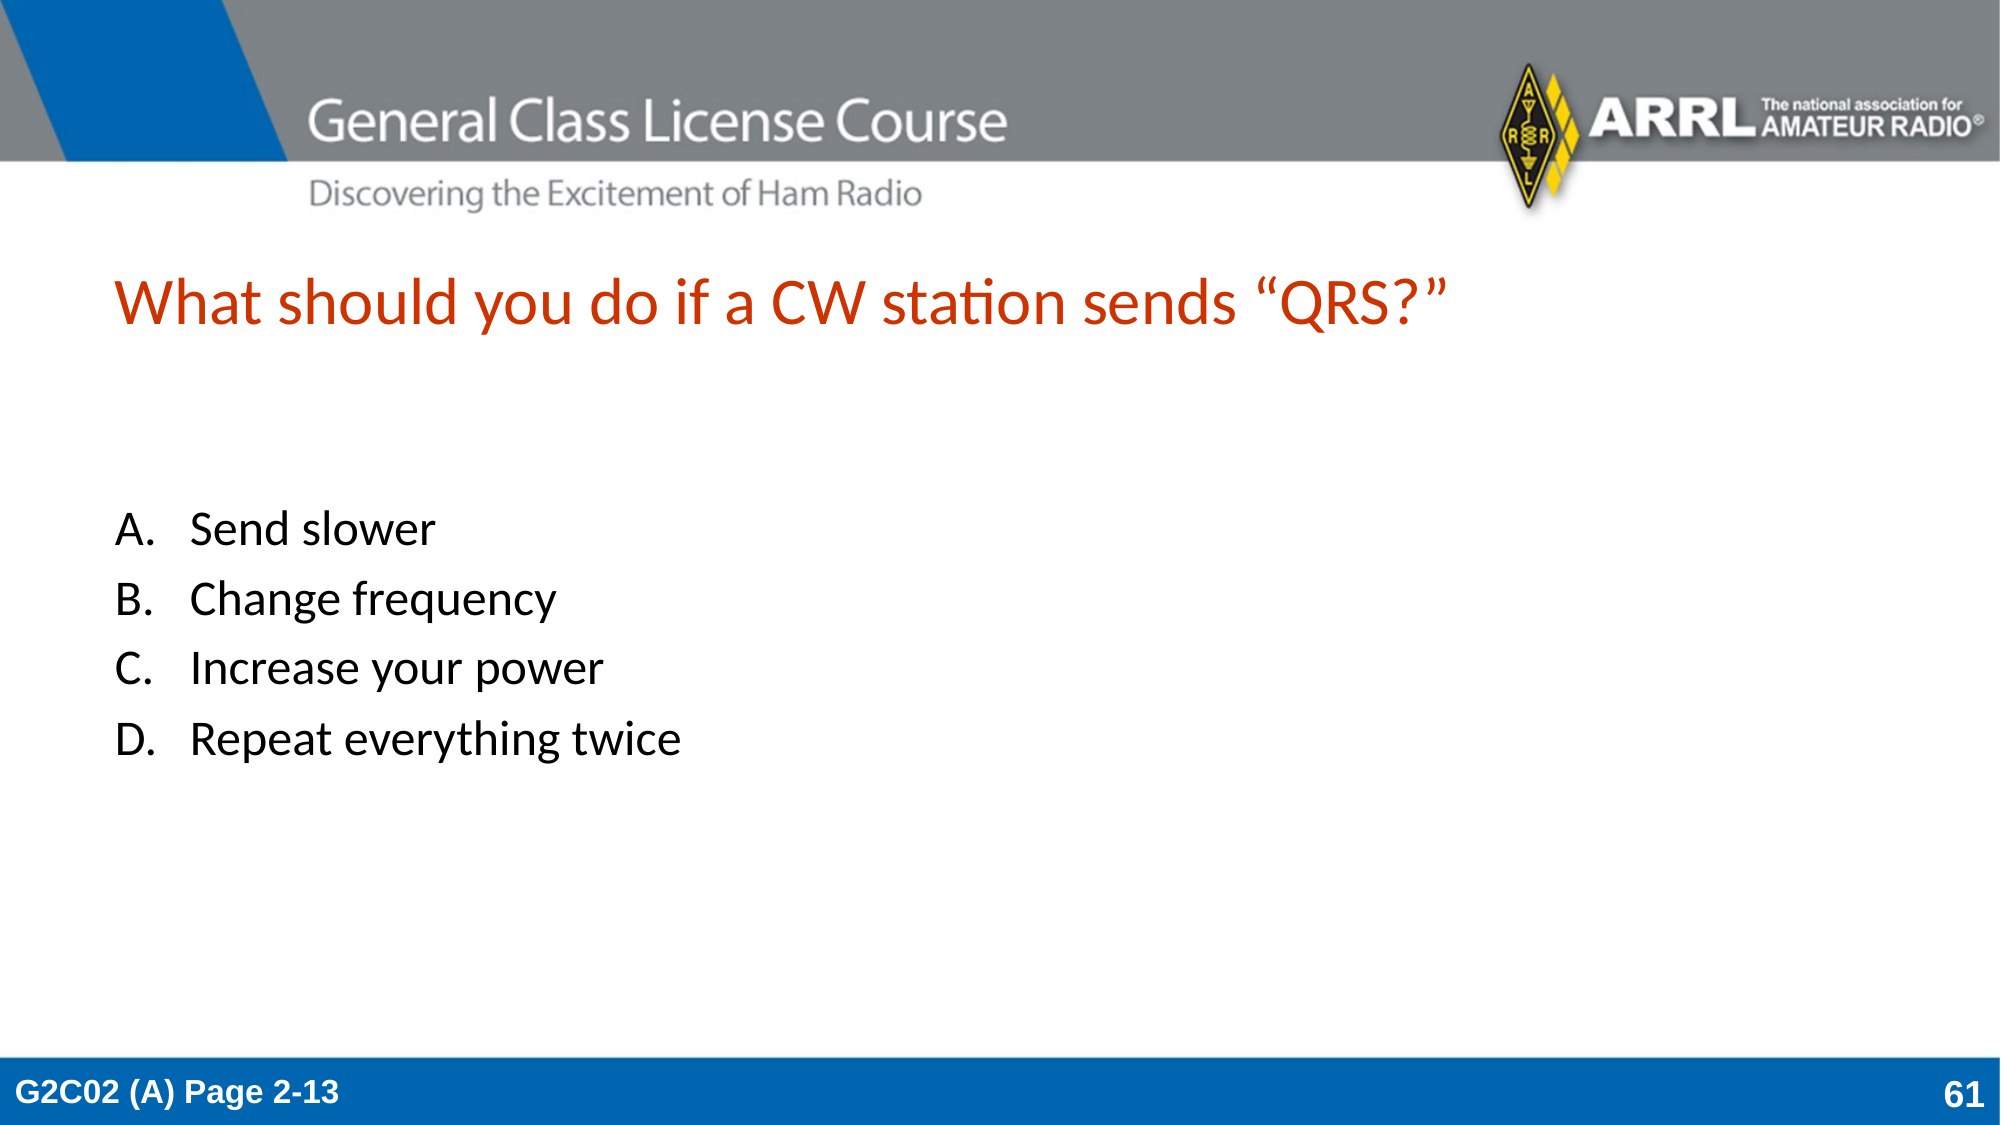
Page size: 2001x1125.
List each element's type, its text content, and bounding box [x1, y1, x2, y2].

picture [0, 0, 2001, 1125]
text_box 61 [1875, 1062, 2000, 1123]
list Send slower Change frequency Increase your power Repeat everything twice [99, 487, 1900, 1005]
text_box G2C02 (A) Page 2-13 [0, 1062, 1313, 1118]
title What should you do if a CW station sends “QRS?” [99, 249, 1900, 388]
